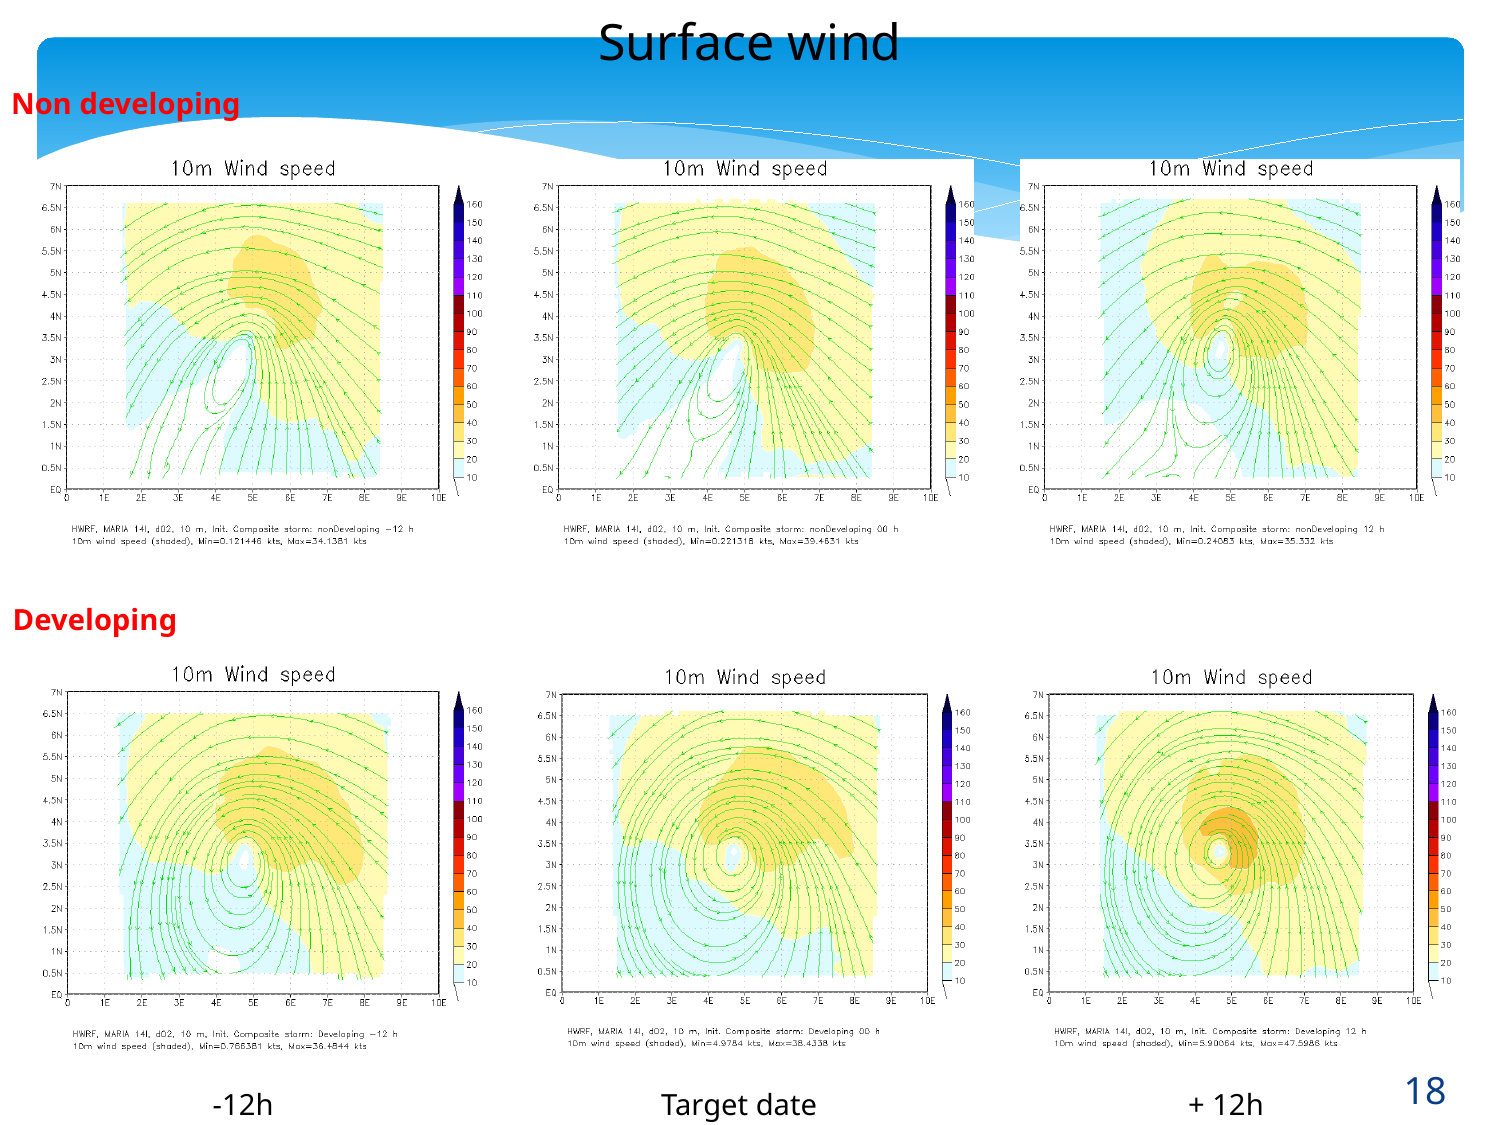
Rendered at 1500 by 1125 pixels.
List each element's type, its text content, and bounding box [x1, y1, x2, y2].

picture [538, 668, 970, 1048]
picture [42, 159, 482, 546]
text_box Surface wind [583, 3, 917, 78]
text_box + 12h [1173, 1078, 1279, 1125]
slide_number 18 [1350, 1062, 1500, 1123]
picture [533, 159, 974, 546]
text_box Non developing [0, 78, 256, 128]
text_box -12h [197, 1078, 289, 1125]
picture [43, 665, 482, 1051]
text_box Developing [0, 594, 193, 644]
picture [1025, 668, 1457, 1048]
text_box Target date [646, 1078, 833, 1125]
picture [1020, 159, 1460, 546]
